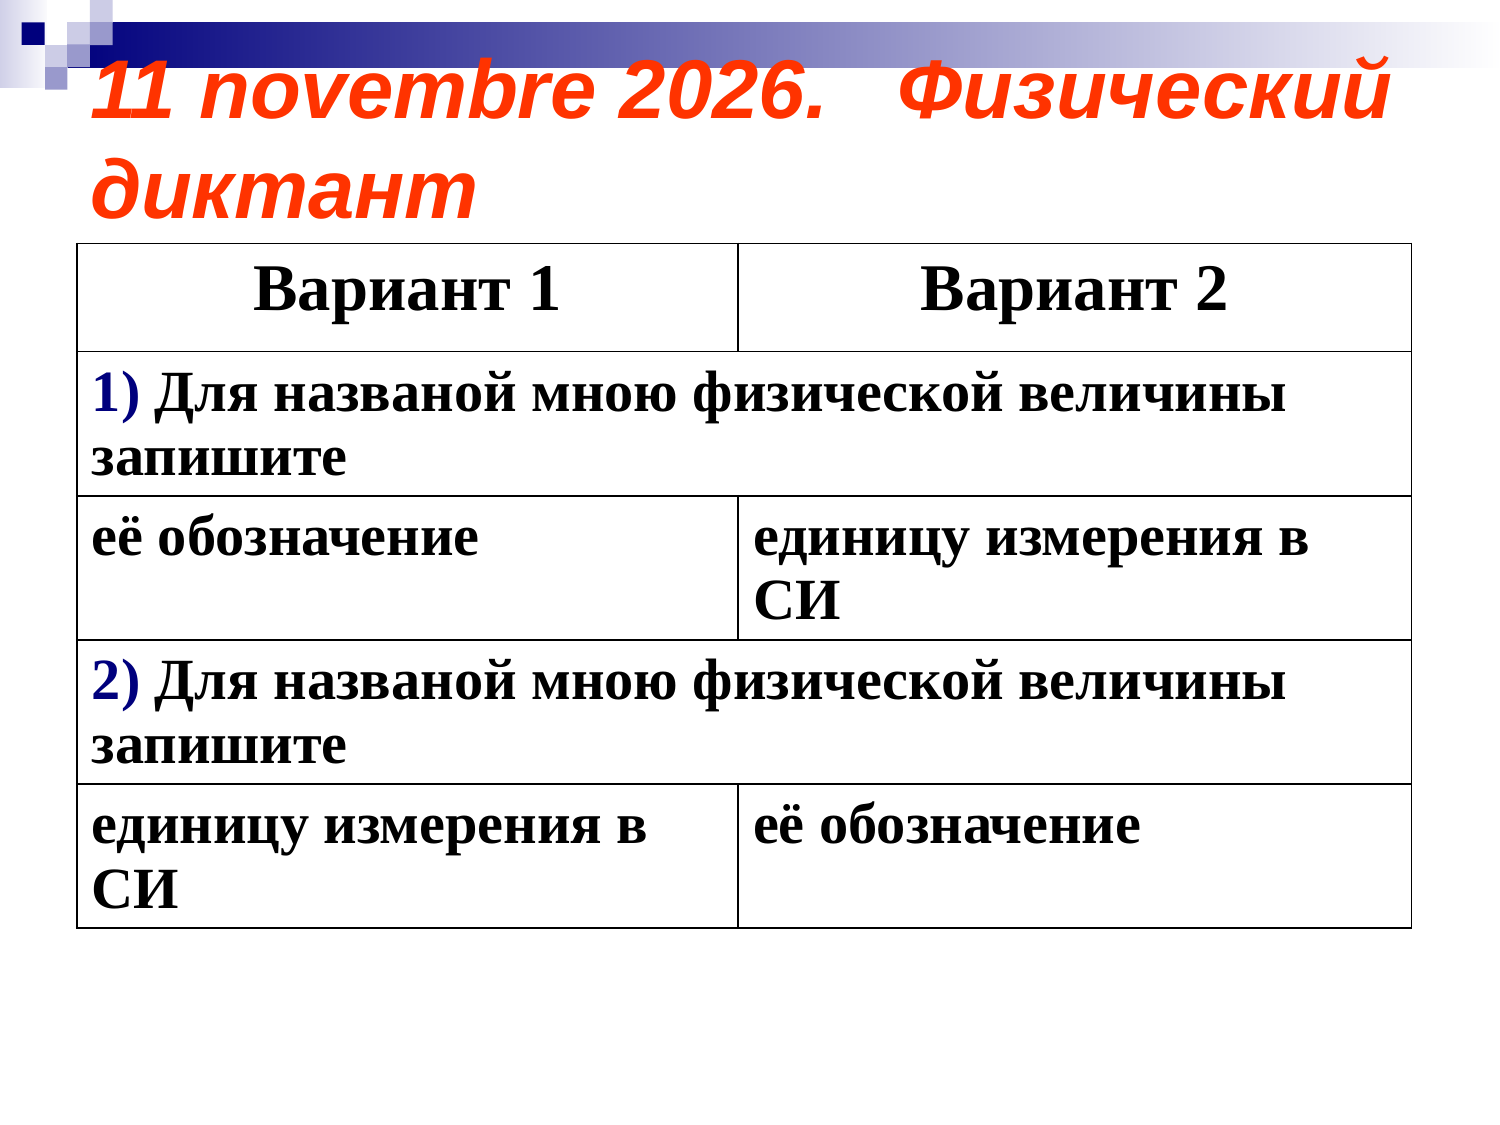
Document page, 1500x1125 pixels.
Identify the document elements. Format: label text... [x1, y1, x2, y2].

title 07.07.23. Физический диктант [75, 75, 1425, 197]
table_cell единицу измерения в СИ [739, 497, 1411, 639]
table_cell её обозначение [739, 785, 1411, 927]
table_cell 2) Для названой мною физической величины запишите [78, 641, 1411, 783]
table_cell единицу измерения в СИ [78, 785, 737, 927]
table_header Вариант 2 [739, 244, 1411, 351]
table_cell 1) Для названой мною физической величины запишите [78, 352, 1411, 495]
table_cell её обозначение [78, 497, 737, 639]
table_header Вариант 1 [78, 244, 737, 351]
